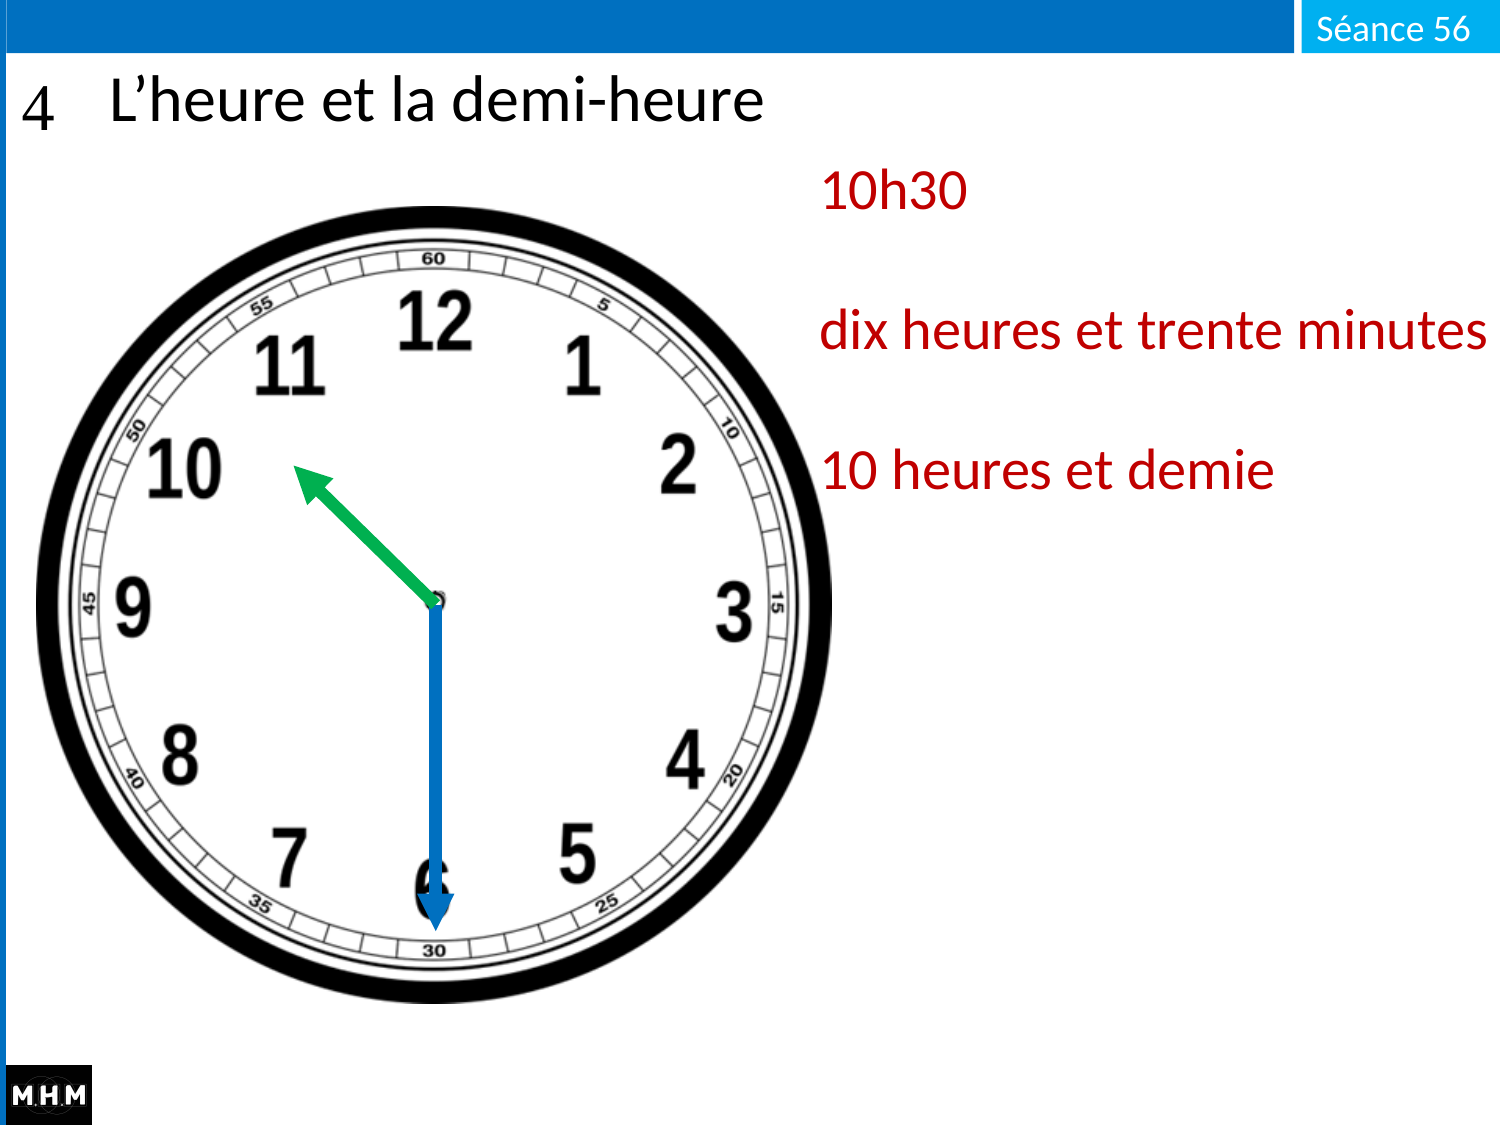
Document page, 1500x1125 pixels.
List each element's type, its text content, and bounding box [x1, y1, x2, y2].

text_box 10h30 dix heures et trente minutes 10 heures et demie [804, 143, 1500, 509]
picture [36, 206, 832, 1004]
title L’heure et la demi-heure [94, 57, 1389, 144]
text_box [293, 465, 436, 605]
picture [6, 1065, 92, 1125]
